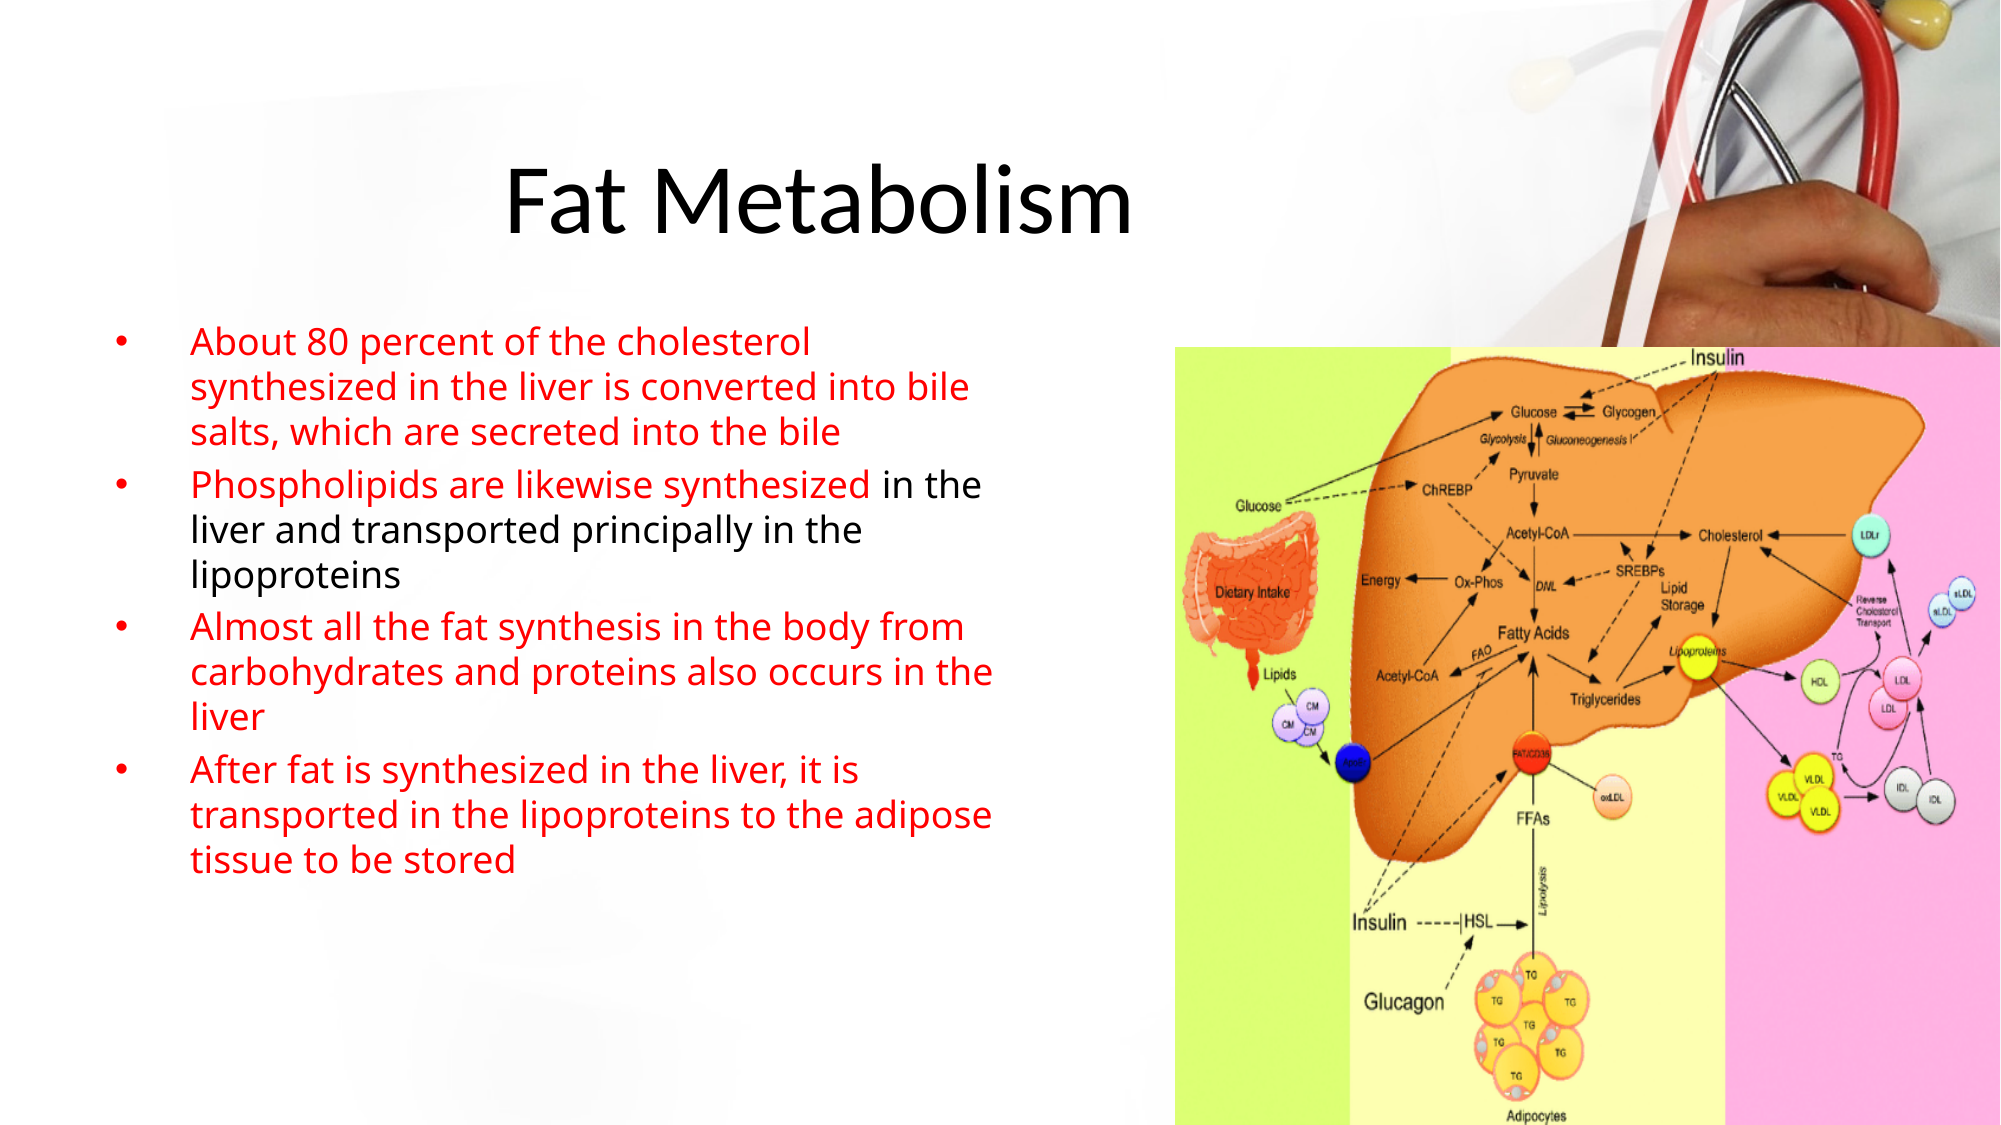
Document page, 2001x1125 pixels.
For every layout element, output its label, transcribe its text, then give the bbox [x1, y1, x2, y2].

list About 80 percent of the cholesterol synthesized in the liver is converted into bile salts, which are secreted into the bile Phospholipids are likewise synthesized in the liver and transported principally in the lipoproteins Almost all the fat synthesis in the body from carbohydrates and proteins also occurs in the liver After fat is synthesized in the liver, it is transported in the lipoproteins to the adipose tissue to be stored [100, 310, 1016, 1043]
title Fat Metabolism [99, 110, 1540, 278]
picture [0, 0, 2001, 1125]
